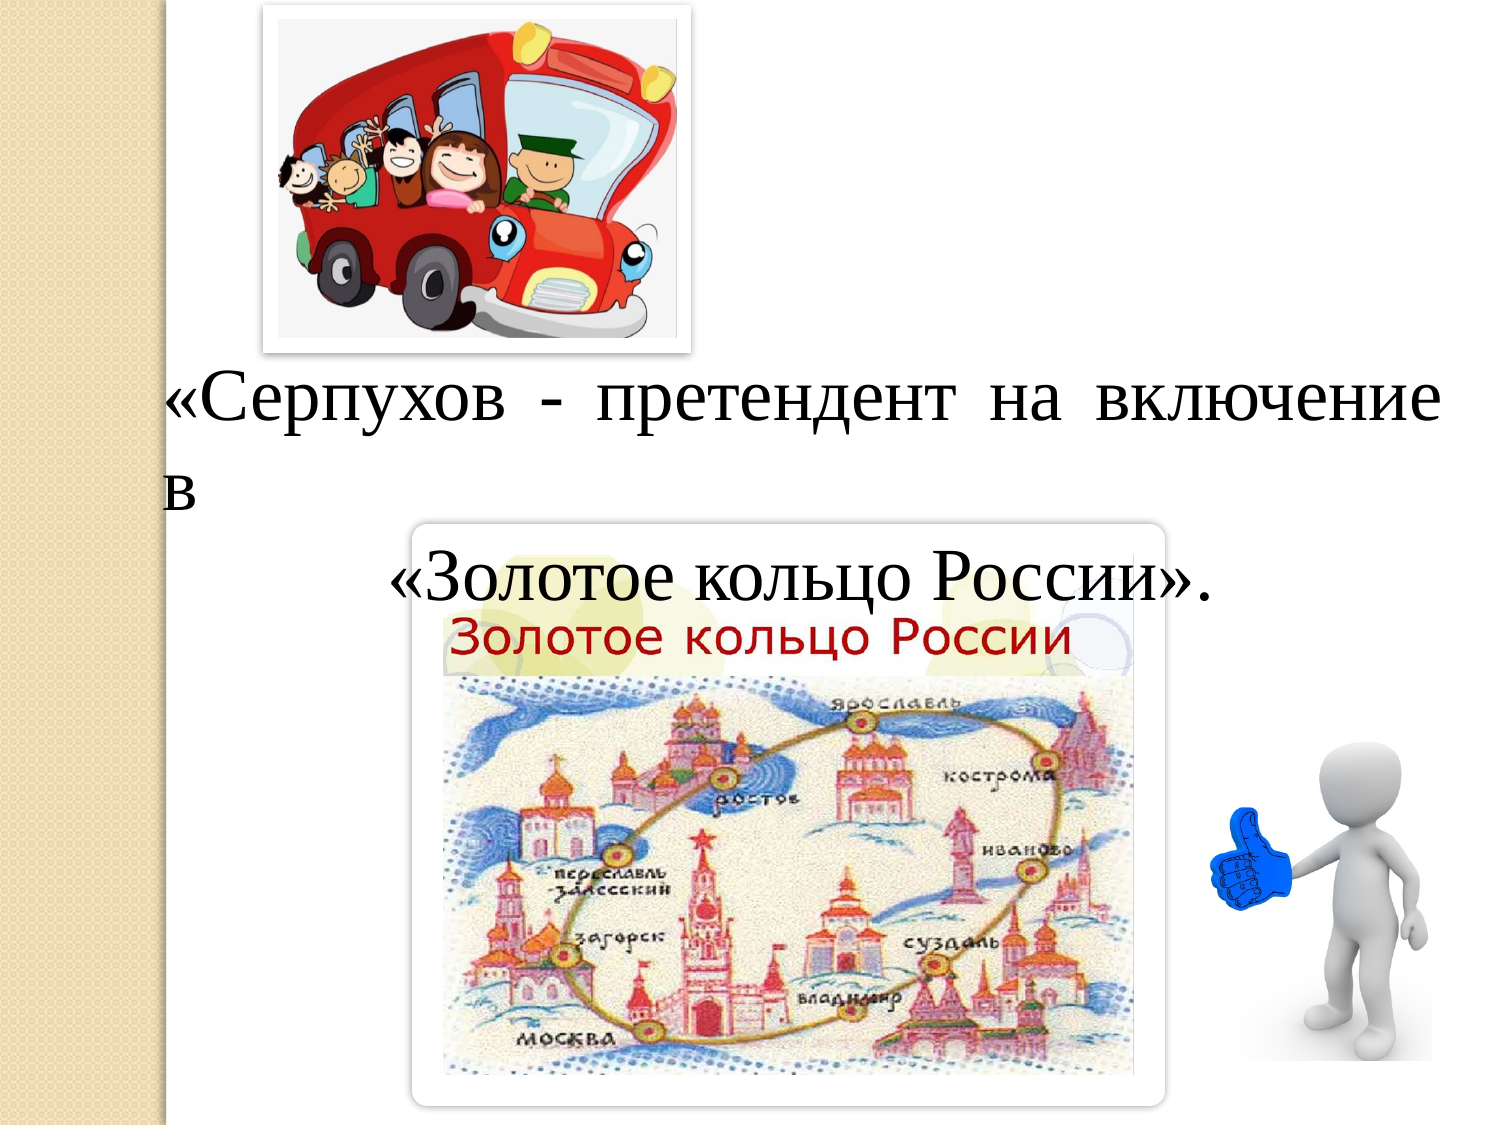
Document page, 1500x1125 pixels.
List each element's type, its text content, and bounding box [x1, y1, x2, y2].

text_box «Серпухов - претендент на включение в «Золотое кольцо России». [147, 338, 1459, 623]
picture [277, 18, 677, 339]
picture [442, 554, 1134, 1076]
picture [1198, 733, 1433, 1061]
